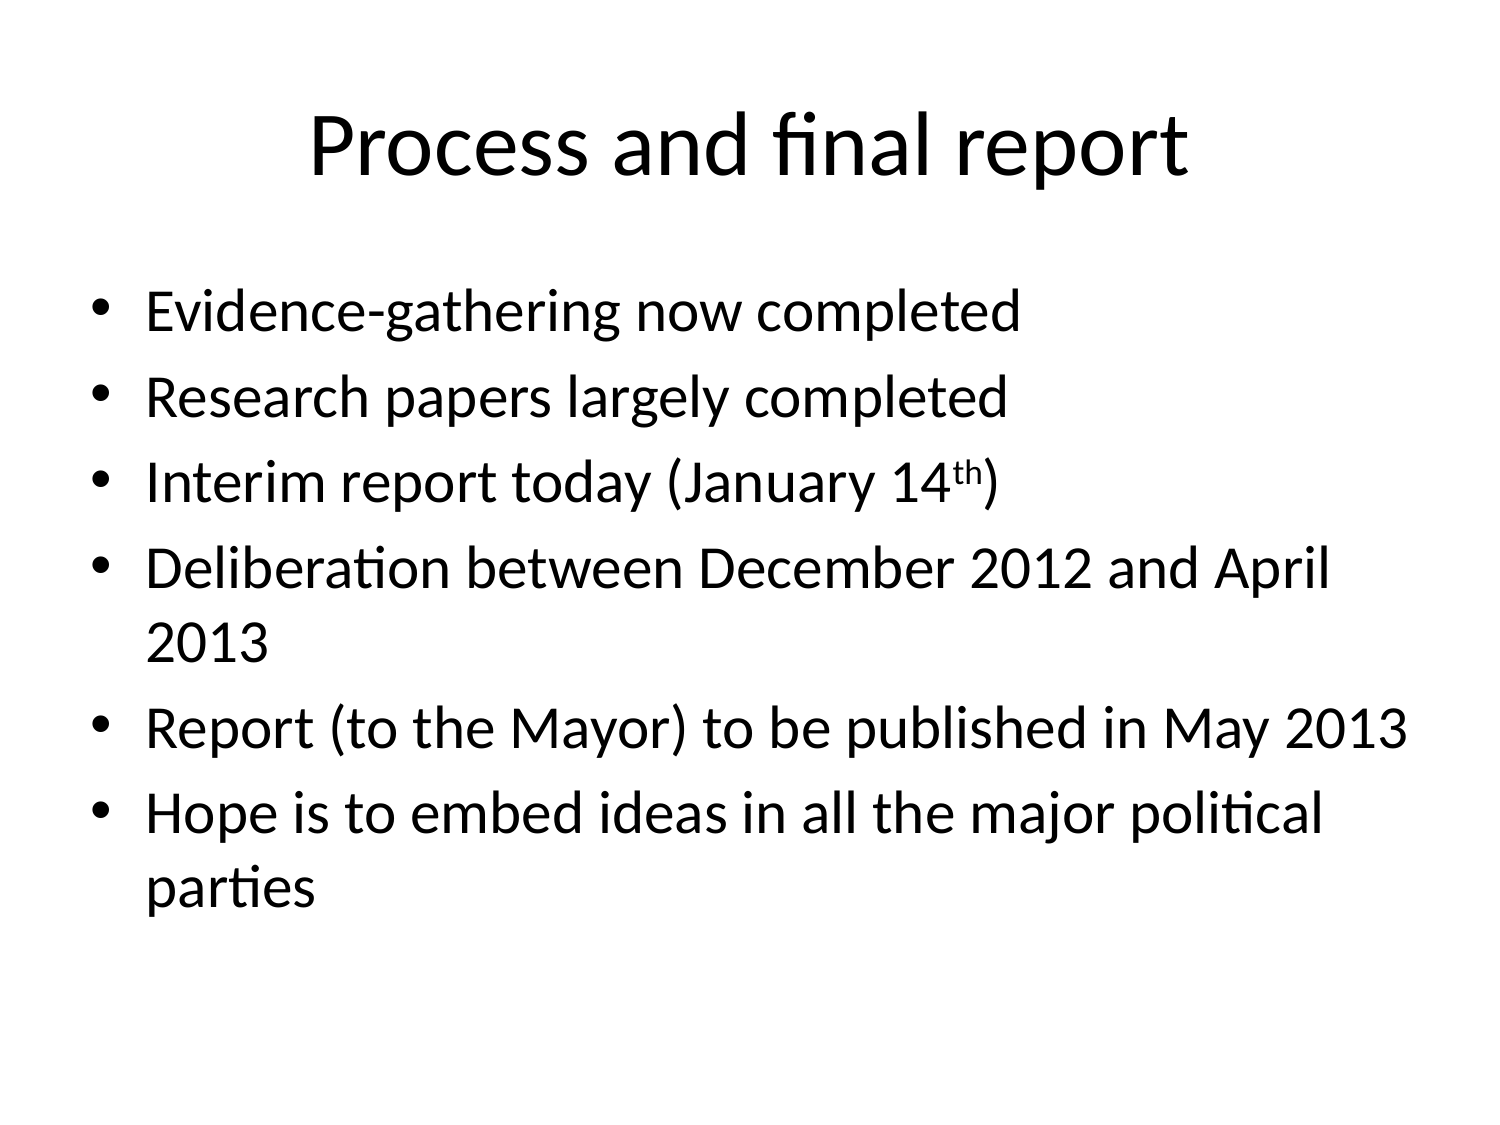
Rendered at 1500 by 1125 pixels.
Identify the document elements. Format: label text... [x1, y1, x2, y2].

list Evidence-gathering now completed Research papers largely completed Interim report today (January 14th) Deliberation between December 2012 and April 2013 Report (to the Mayor) to be published in May 2013 Hope is to embed ideas in all the major political parties [75, 262, 1425, 1005]
title Process and final report [75, 45, 1425, 233]
